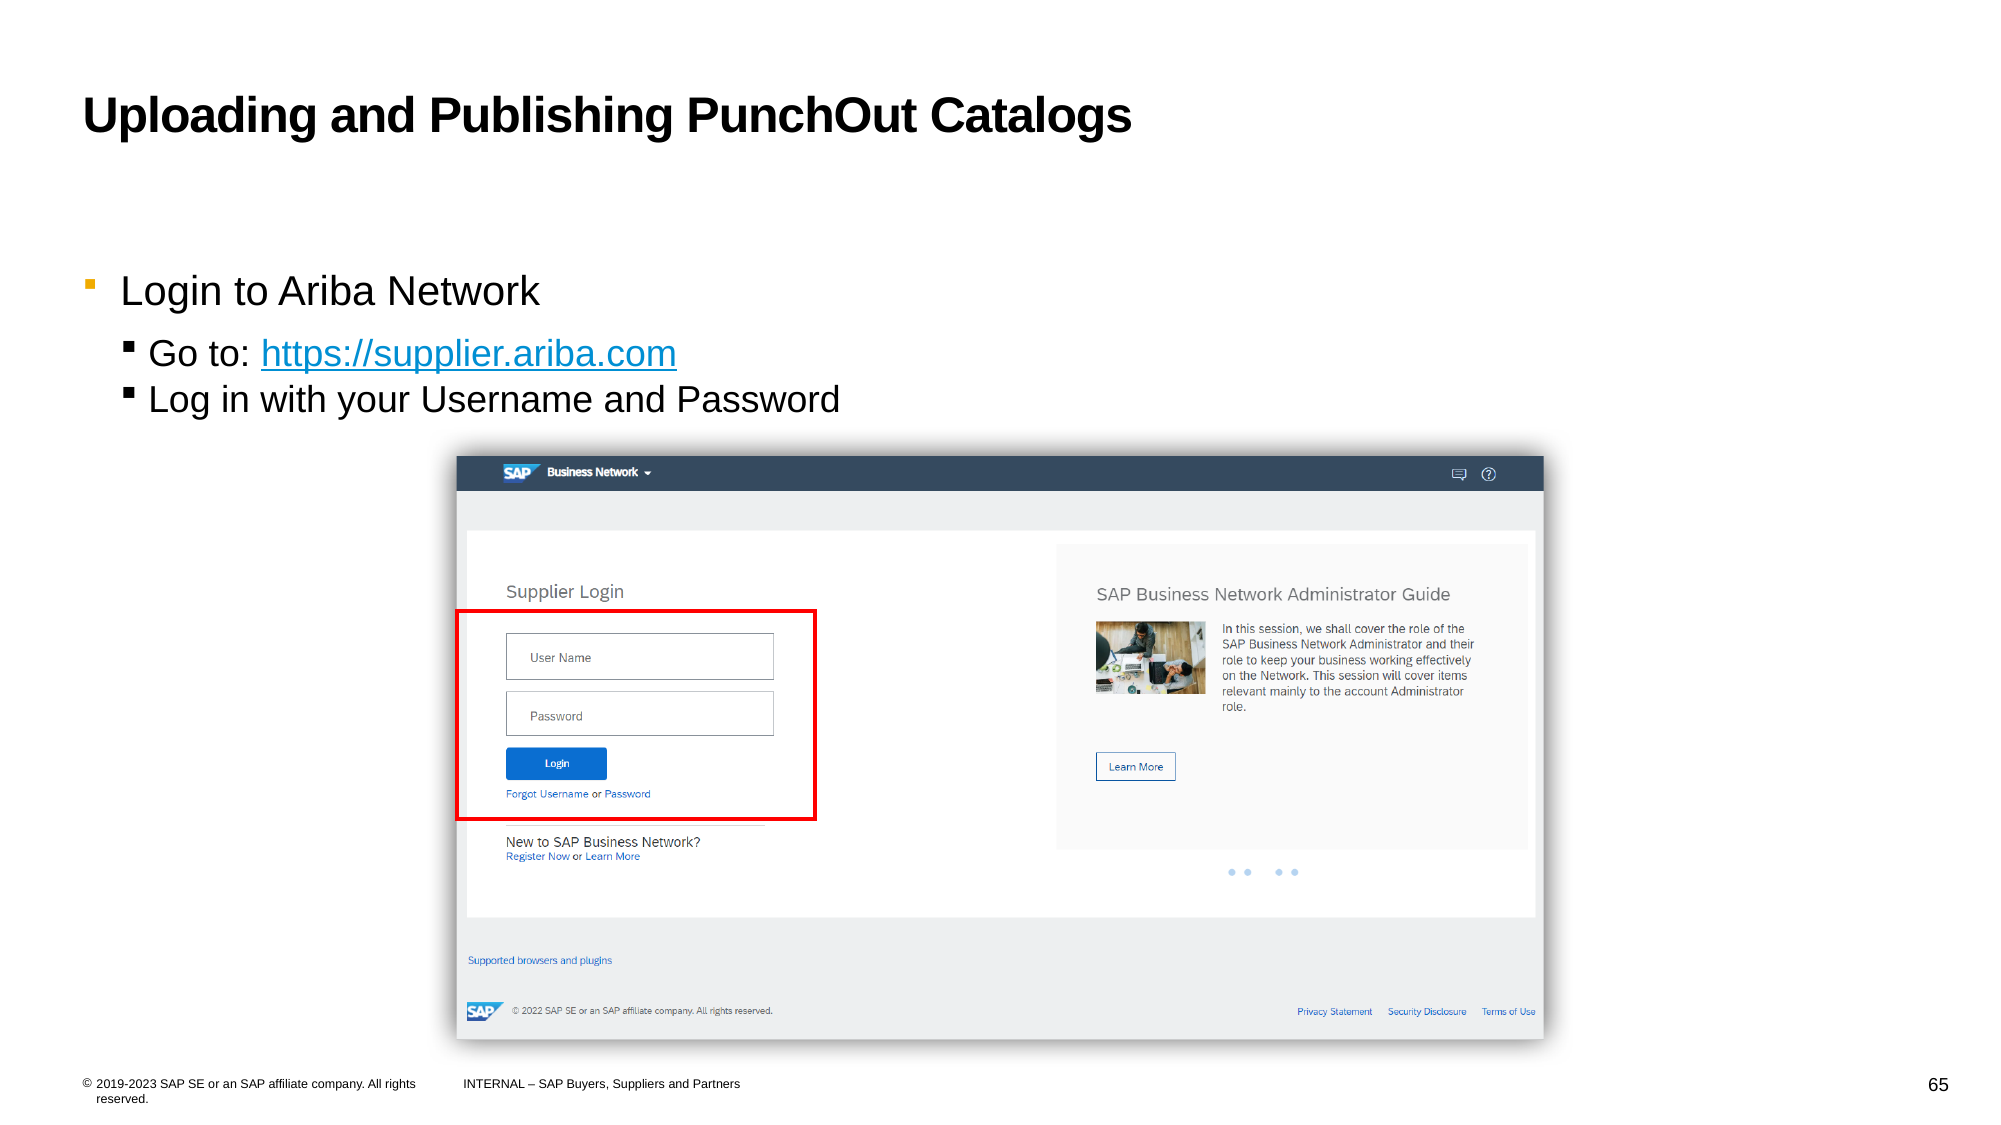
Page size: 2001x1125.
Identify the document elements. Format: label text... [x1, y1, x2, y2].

title Uploading and Publishing PunchOut Catalogs [82, 82, 1918, 144]
picture [456, 456, 1544, 1040]
list Login to Ariba Network Go to: https://supplier.ariba.com Log in with your Username and Password [82, 265, 1918, 1040]
